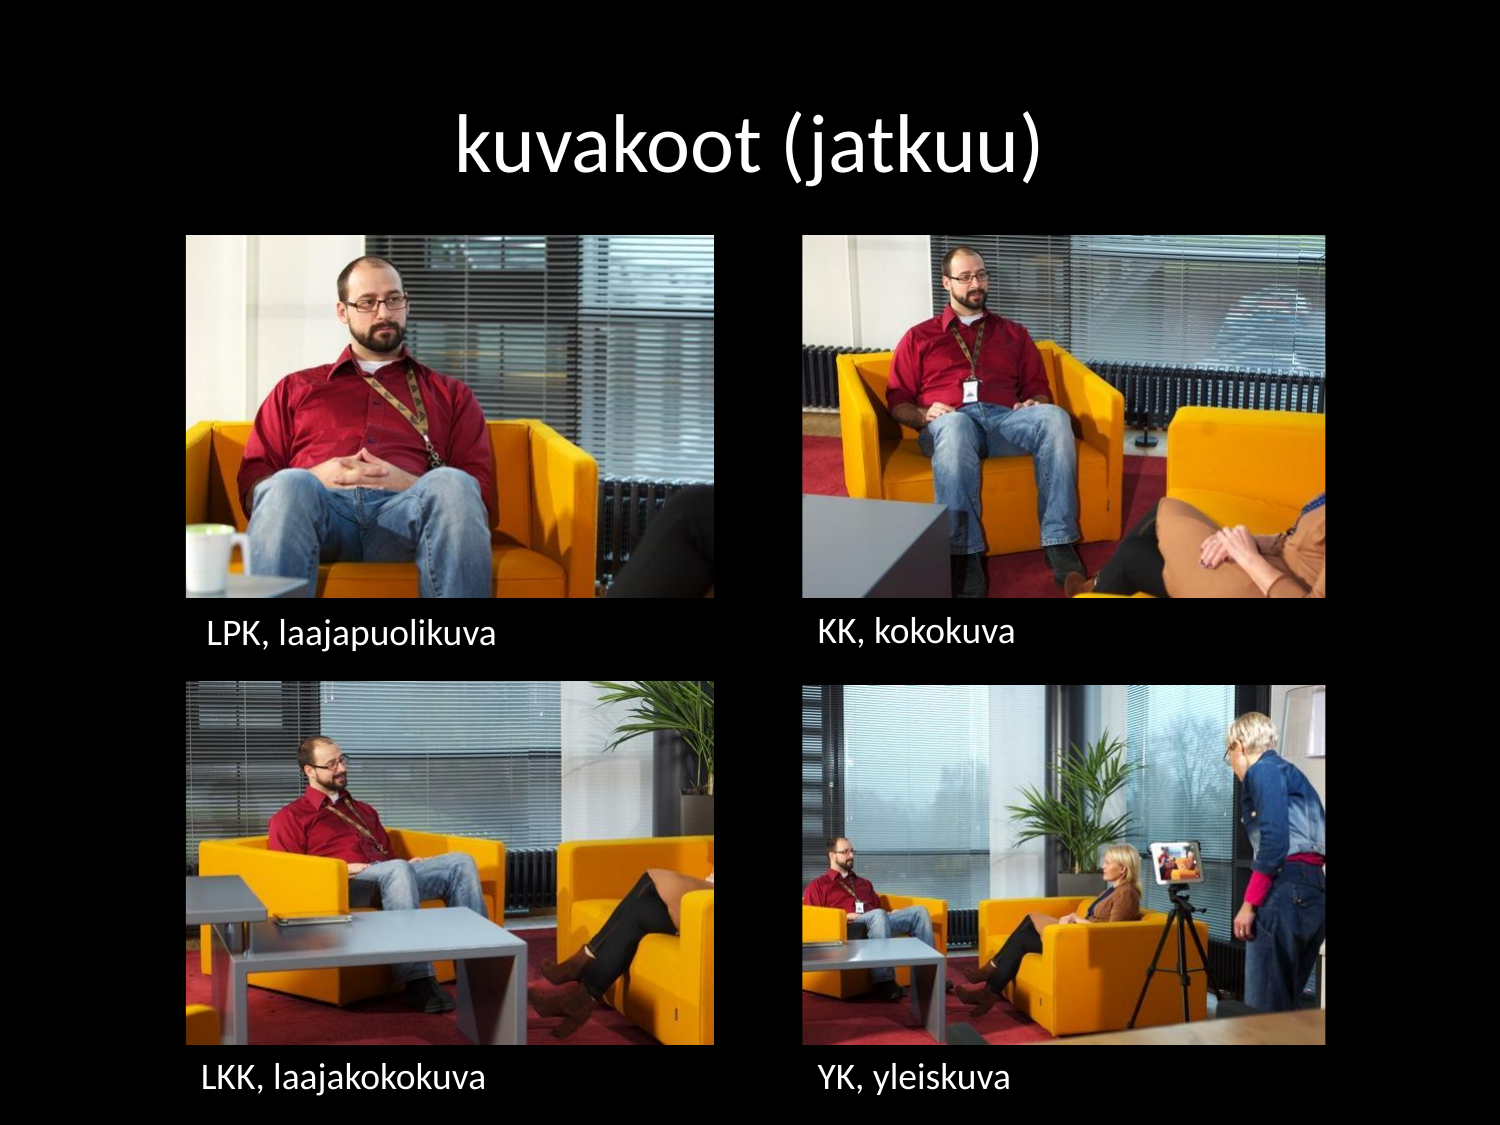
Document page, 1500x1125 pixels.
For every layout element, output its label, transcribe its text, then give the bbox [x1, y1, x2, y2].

text_box [185, 681, 714, 1045]
text_box YK, yleiskuva [802, 1044, 1171, 1106]
text_box [802, 685, 1326, 1045]
title kuvakoot (jatkuu) [75, 45, 1425, 233]
text_box [802, 235, 1326, 599]
text_box [185, 235, 714, 599]
text_box LPK, laajapuolikuva [191, 600, 560, 661]
text_box KK, kokokuva [802, 598, 1171, 659]
text_box LKK, laajakokokuva [185, 1044, 554, 1106]
